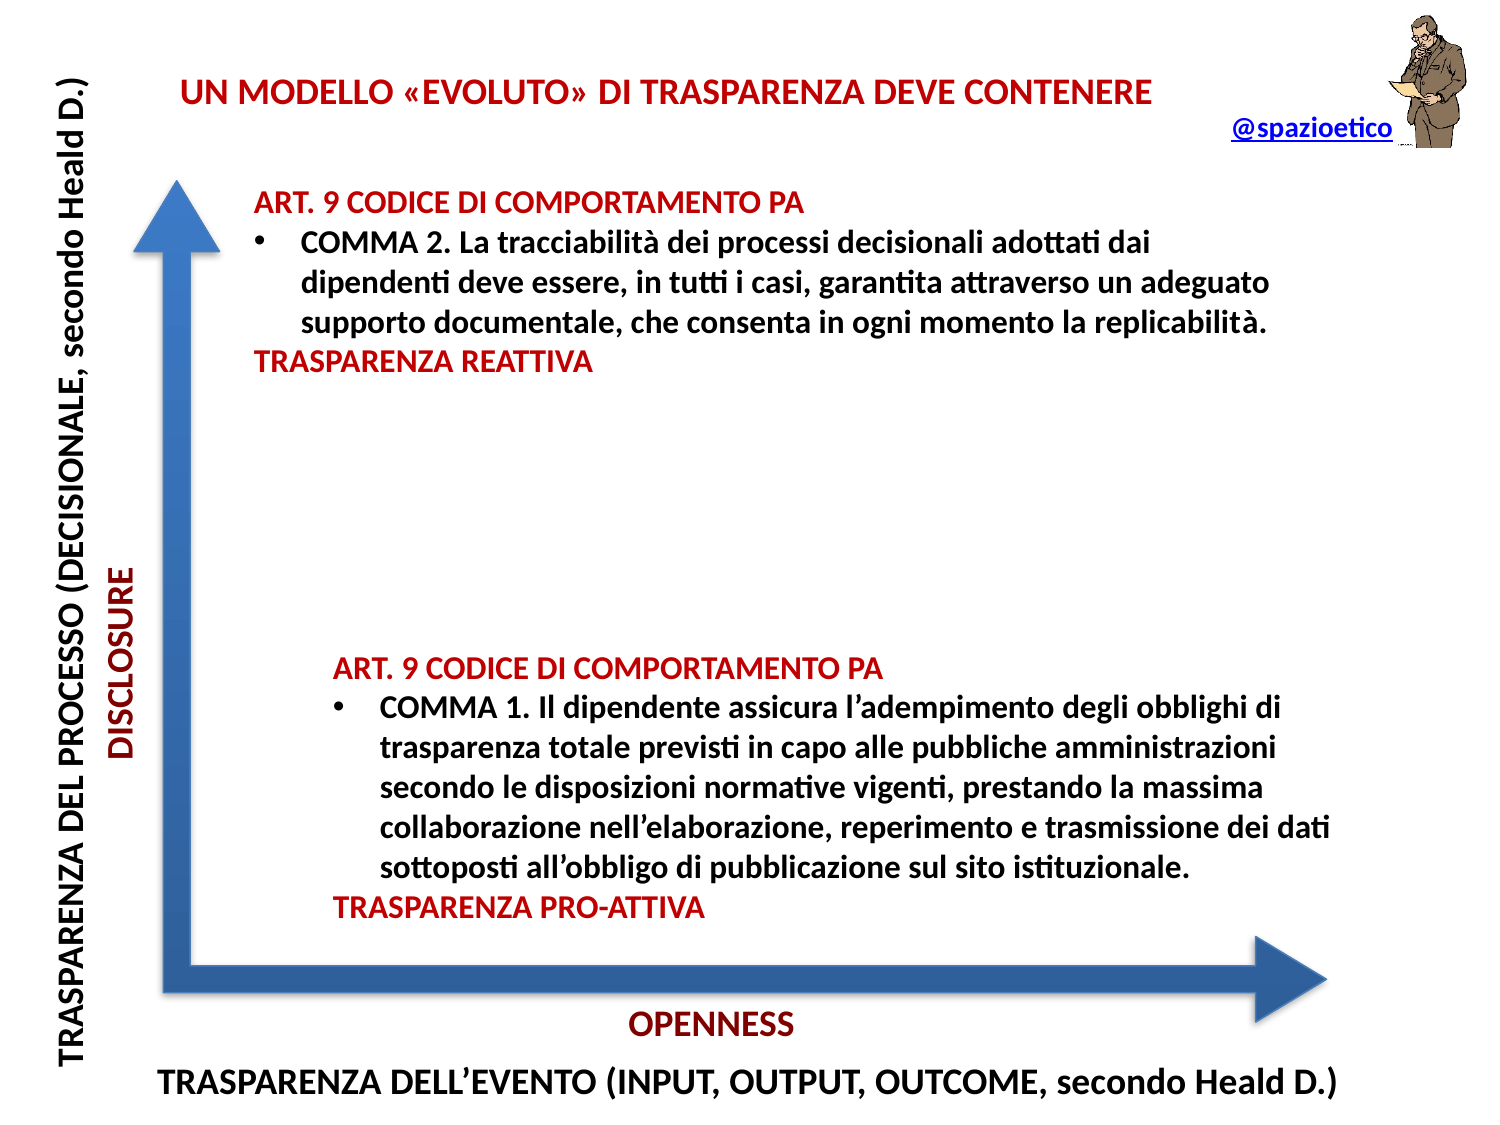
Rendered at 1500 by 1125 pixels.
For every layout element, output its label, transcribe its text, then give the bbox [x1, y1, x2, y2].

text_box ART. 9 CODICE DI COMPORTAMENTO PA COMMA 1. Il dipendente assicura l’adempimento degli obblighi di trasparenza totale previsti in capo alle pubbliche amministrazioni secondo le disposizioni normative vigenti, prestando la massima collaborazione nell’elaborazione, reperimento e trasmissione dei dati sottoposti all’obbligo di pubblicazione sul sito istituzionale. TRASPARENZA PRO-ATTIVA [318, 638, 1368, 933]
text_box OPENNESS [395, 991, 1028, 1049]
picture [1372, 7, 1488, 148]
text_box TRASPARENZA DEL PROCESSO (DECISIONALE, secondo Heald D.) [38, 49, 99, 1095]
text_box UN MODELLO «EVOLUTO» DI TRASPARENZA DEVE CONTENERE [165, 59, 1205, 120]
text_box TRASPARENZA DELL’EVENTO (INPUT, OUTPUT, OUTCOME, secondo Heald D.) [129, 1049, 1368, 1110]
text_box DISCLOSURE [99, 347, 148, 980]
text_box ART. 9 CODICE DI COMPORTAMENTO PA COMMA 2. La tracciabilità dei processi decisionali adottati dai dipendenti deve essere, in tutti i casi, garantita attraverso un adeguato supporto documentale, che consenta in ogni momento la replicabilità. TRASPARENZA REATTIVA [239, 172, 1289, 387]
text_box [133, 180, 1328, 1023]
